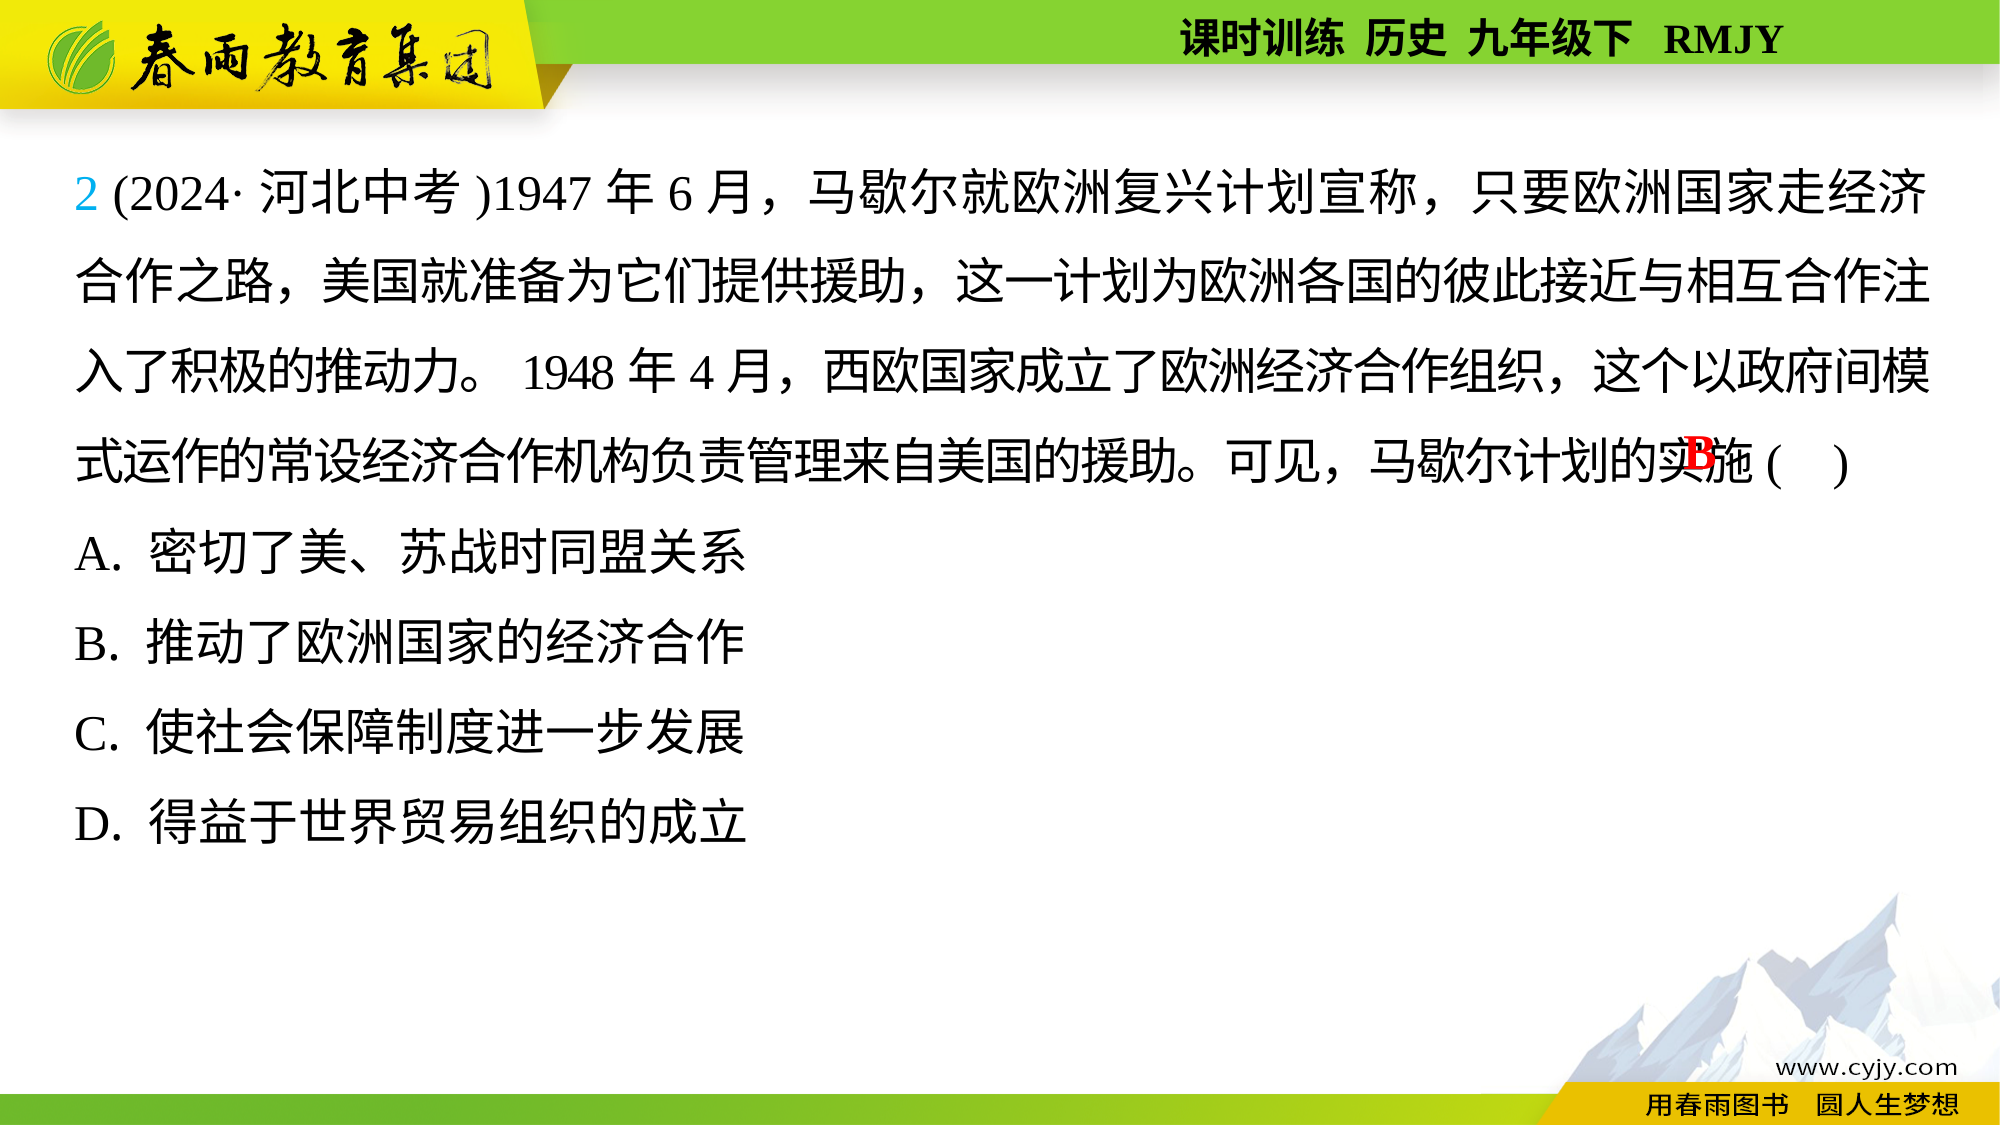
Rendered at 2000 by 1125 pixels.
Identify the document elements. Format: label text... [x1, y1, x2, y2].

picture [0, 0, 2000, 1125]
text_box B [1668, 412, 1732, 487]
list 2 (2024·河北中考)1947年6月，马歇尔就欧洲复兴计划宣称，只要欧洲国家走经济合作之路，美国就准备为它们提供援助，这一计划为欧洲各国的彼此接近与相互合作注入了积极的推动力。1948年4月，西欧国家成立了欧洲经济合作组织，这个以政府间模式运作的常设经济合作机构负责管理来自美国的援助。可见，马歇尔计划的实施( ) A. 密切了美、苏战时同盟关系 B. 推动了欧洲国家的经济合作 C. 使社会保障制度进一步发展 D. 得益于世界贸易组织的成立 [59, 122, 1944, 865]
